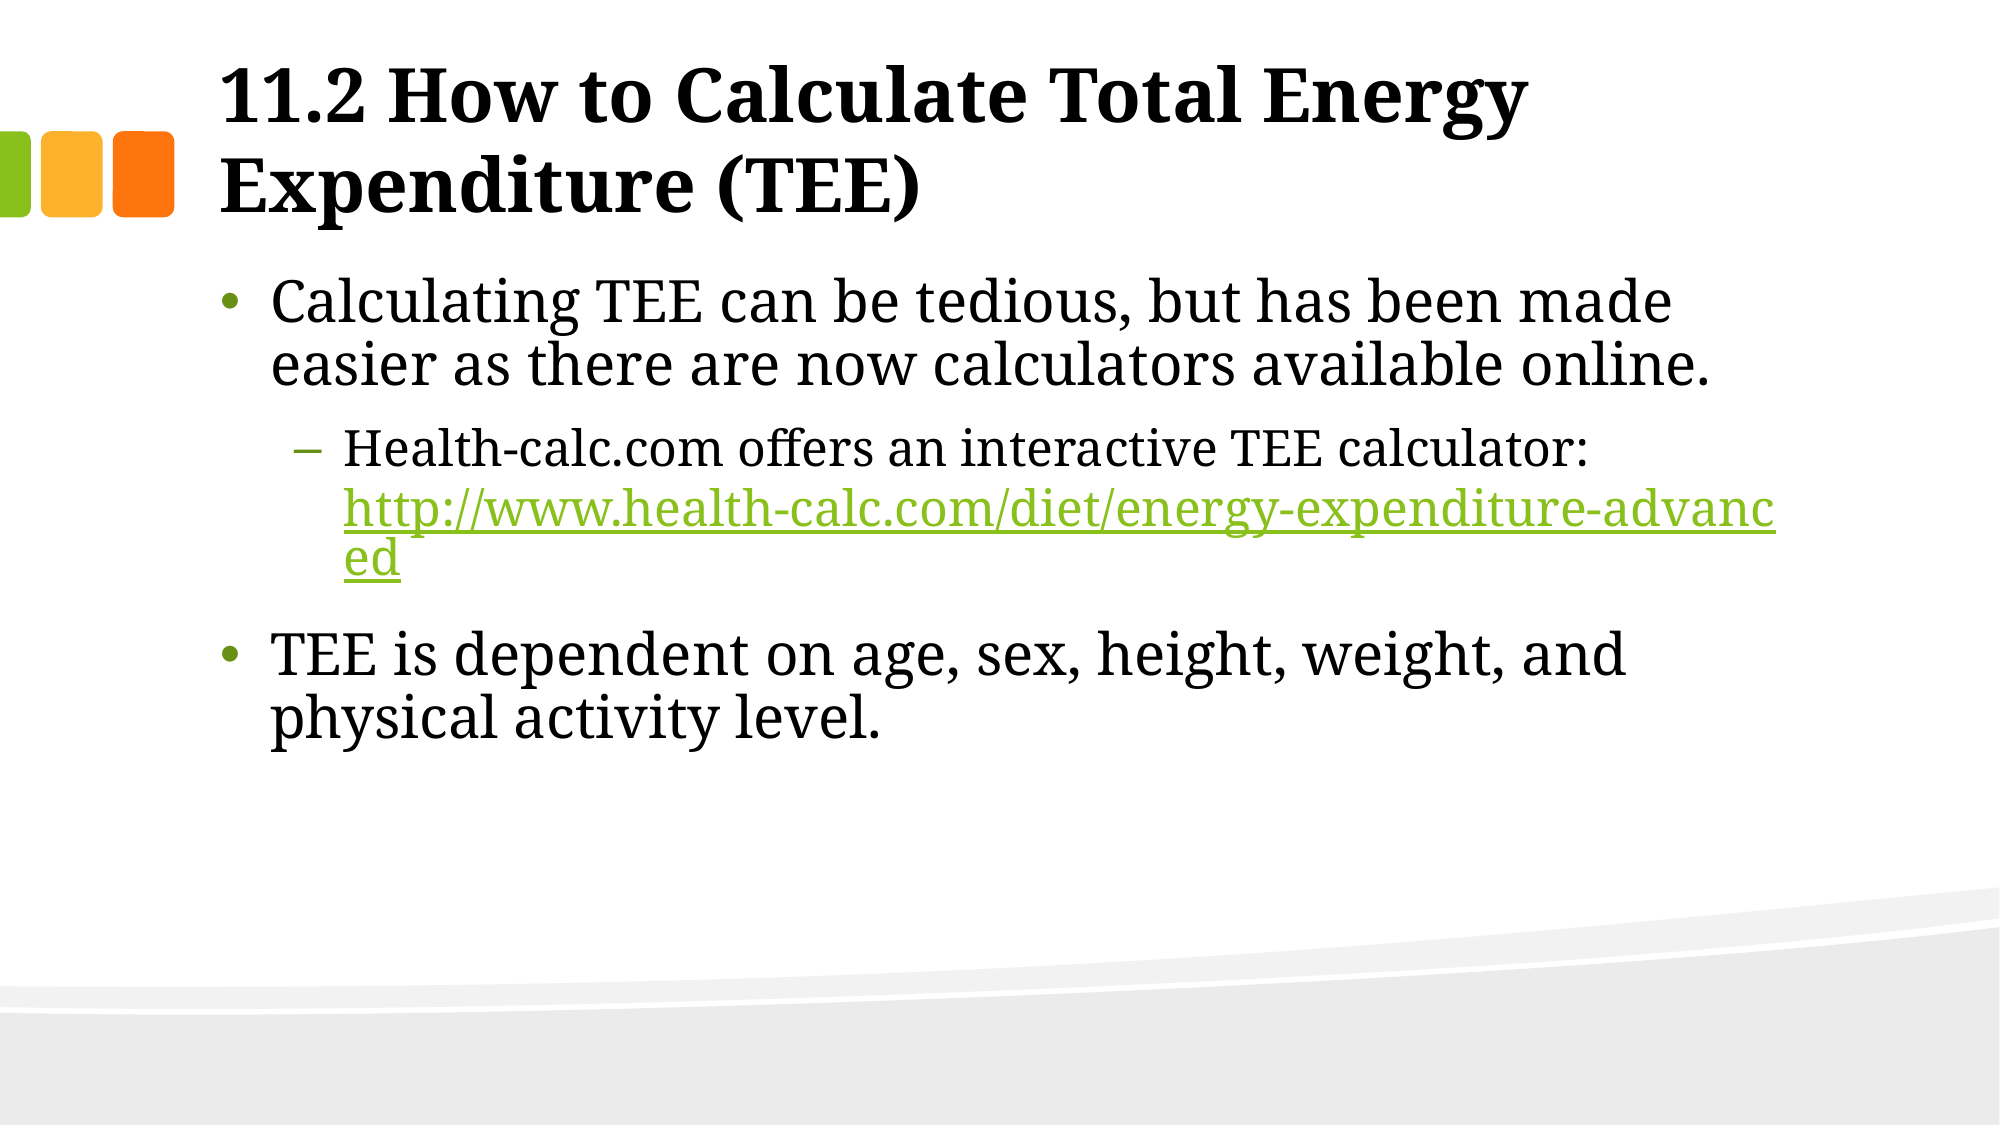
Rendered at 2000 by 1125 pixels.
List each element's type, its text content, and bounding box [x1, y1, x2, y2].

title 11.2 How to Calculate Total Energy Expenditure (TEE) [199, 24, 1800, 238]
list Calculating TEE can be tedious, but has been made easier as there are now calculators available online. Health-calc.com offers an interactive TEE calculator: http://www.health-calc.com/diet/energy-expenditure-advanced TEE is dependent on age, sex, height, weight, and physical activity level. [199, 262, 1800, 1013]
